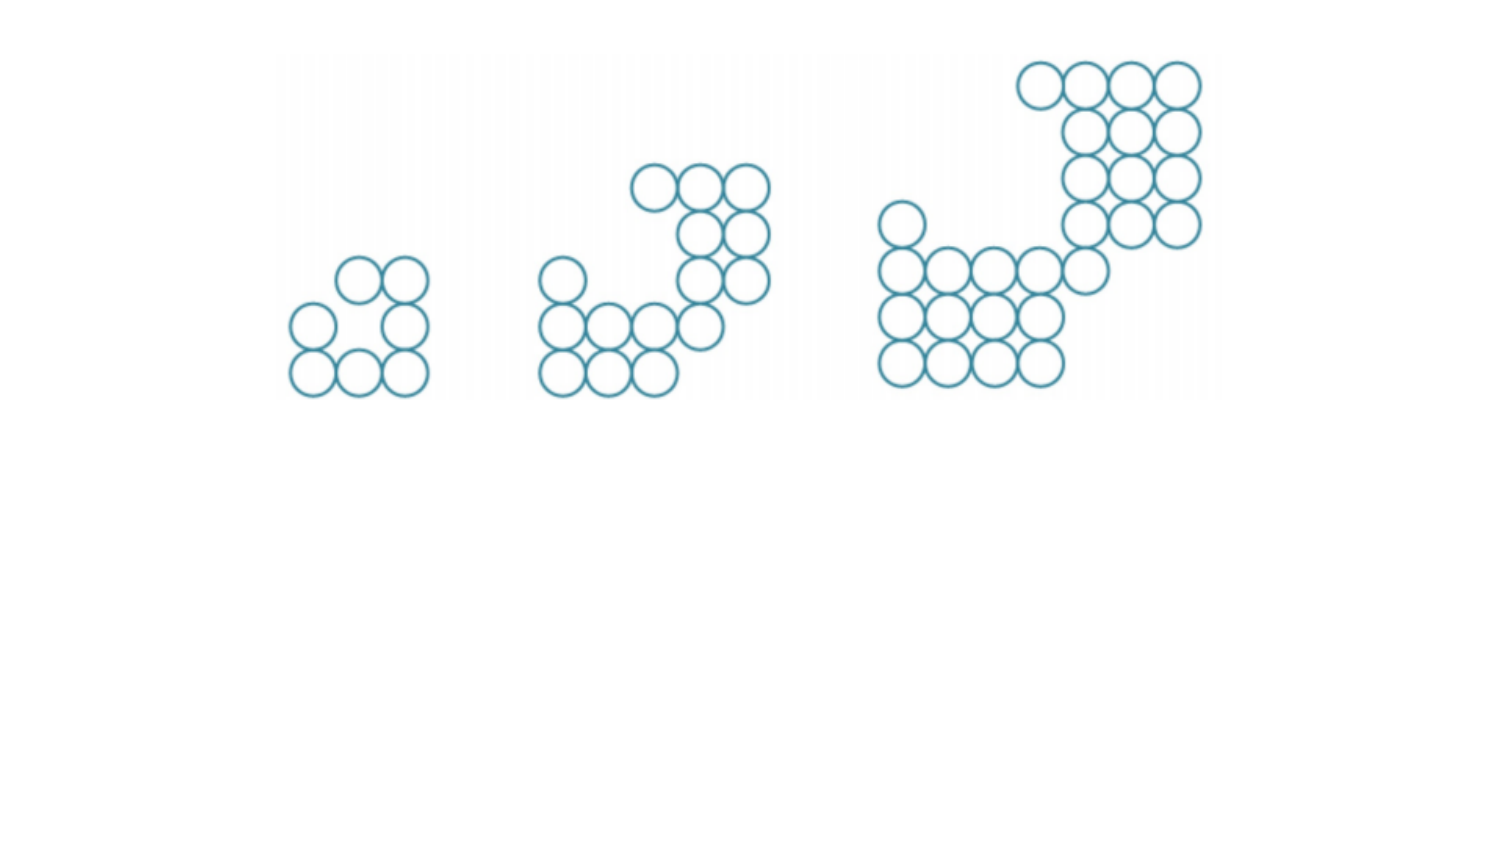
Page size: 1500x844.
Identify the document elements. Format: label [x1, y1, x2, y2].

picture [275, 54, 1225, 400]
